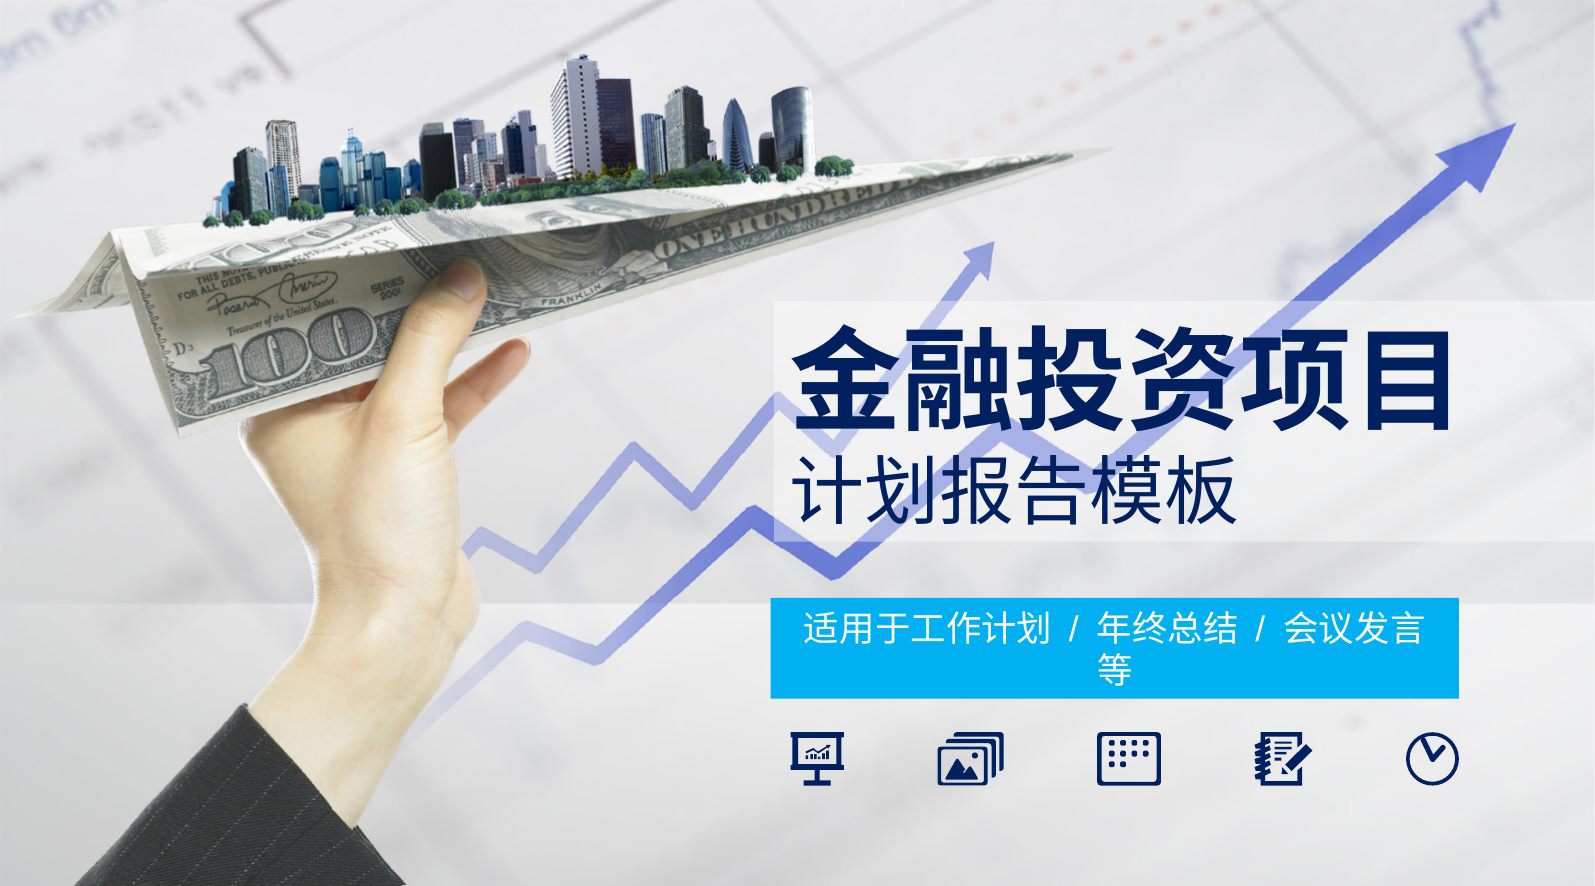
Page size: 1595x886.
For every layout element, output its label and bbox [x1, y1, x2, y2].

picture [0, 0, 1595, 886]
text_box [1118, 731, 1460, 786]
